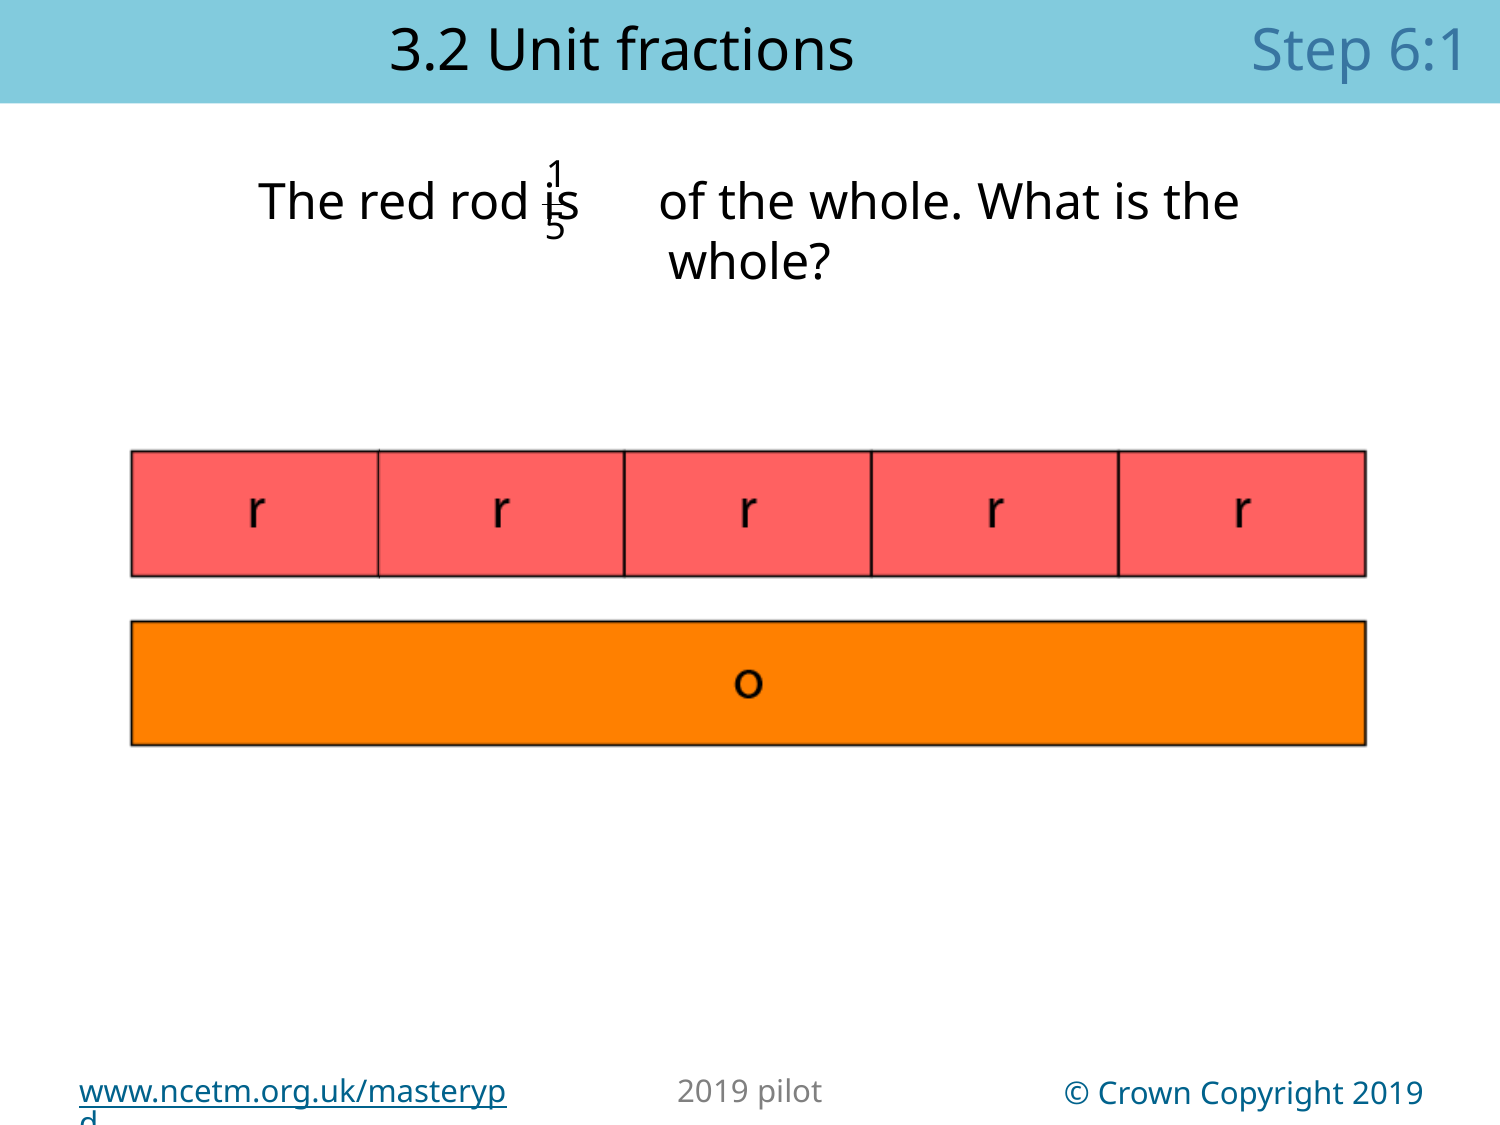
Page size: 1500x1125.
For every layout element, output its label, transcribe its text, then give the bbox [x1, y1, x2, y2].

picture [101, 430, 1399, 778]
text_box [538, 153, 572, 246]
text_box The red rod is of the whole. What is the whole? [192, 162, 1308, 298]
list 3.2 Unit fractions Step 6:1 [0, 0, 1500, 104]
